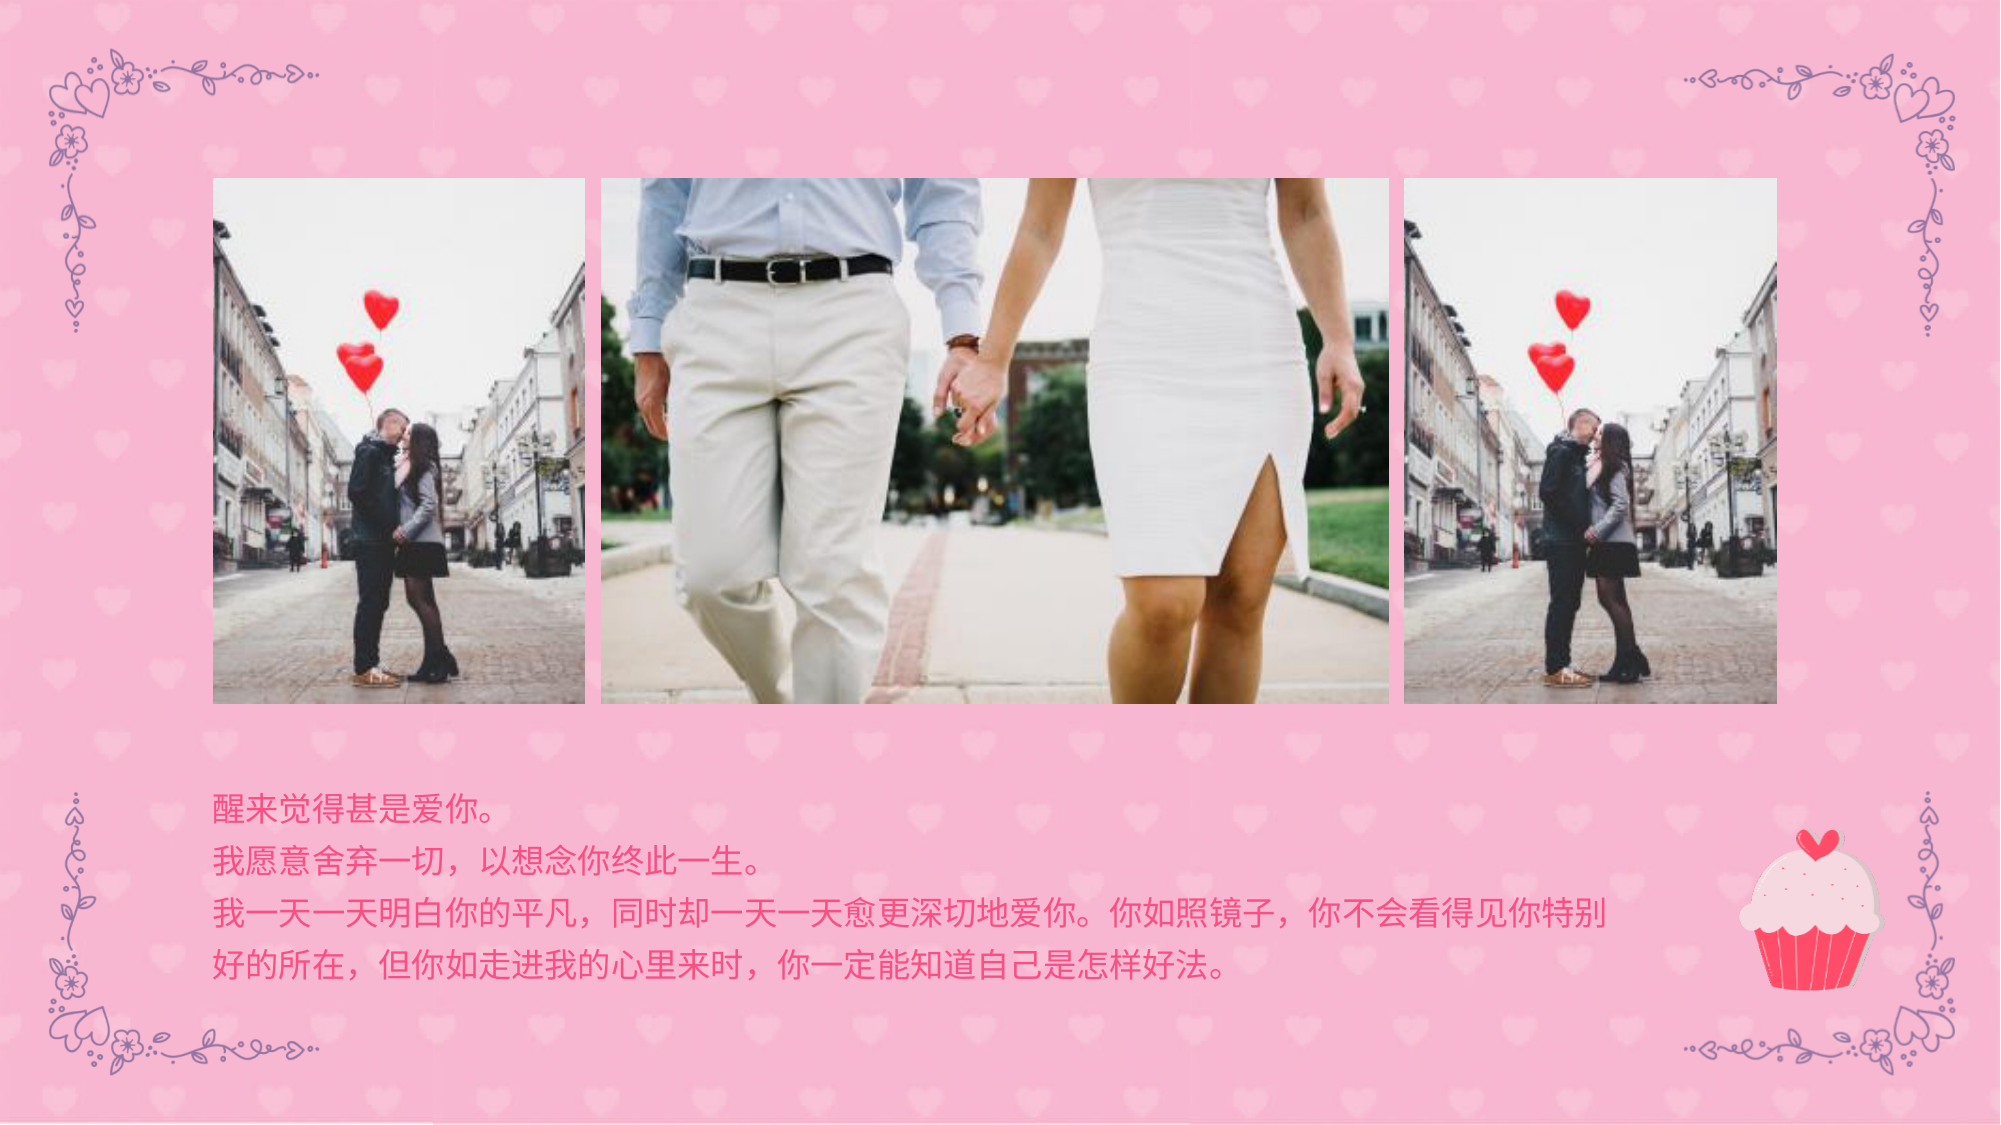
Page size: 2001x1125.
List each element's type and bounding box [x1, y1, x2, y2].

picture [601, 178, 1389, 704]
picture [0, 0, 585, 704]
picture [1404, 4, 2000, 704]
picture [1648, 769, 2000, 1125]
text_box [0, 0, 2000, 1125]
picture [0, 770, 355, 1125]
